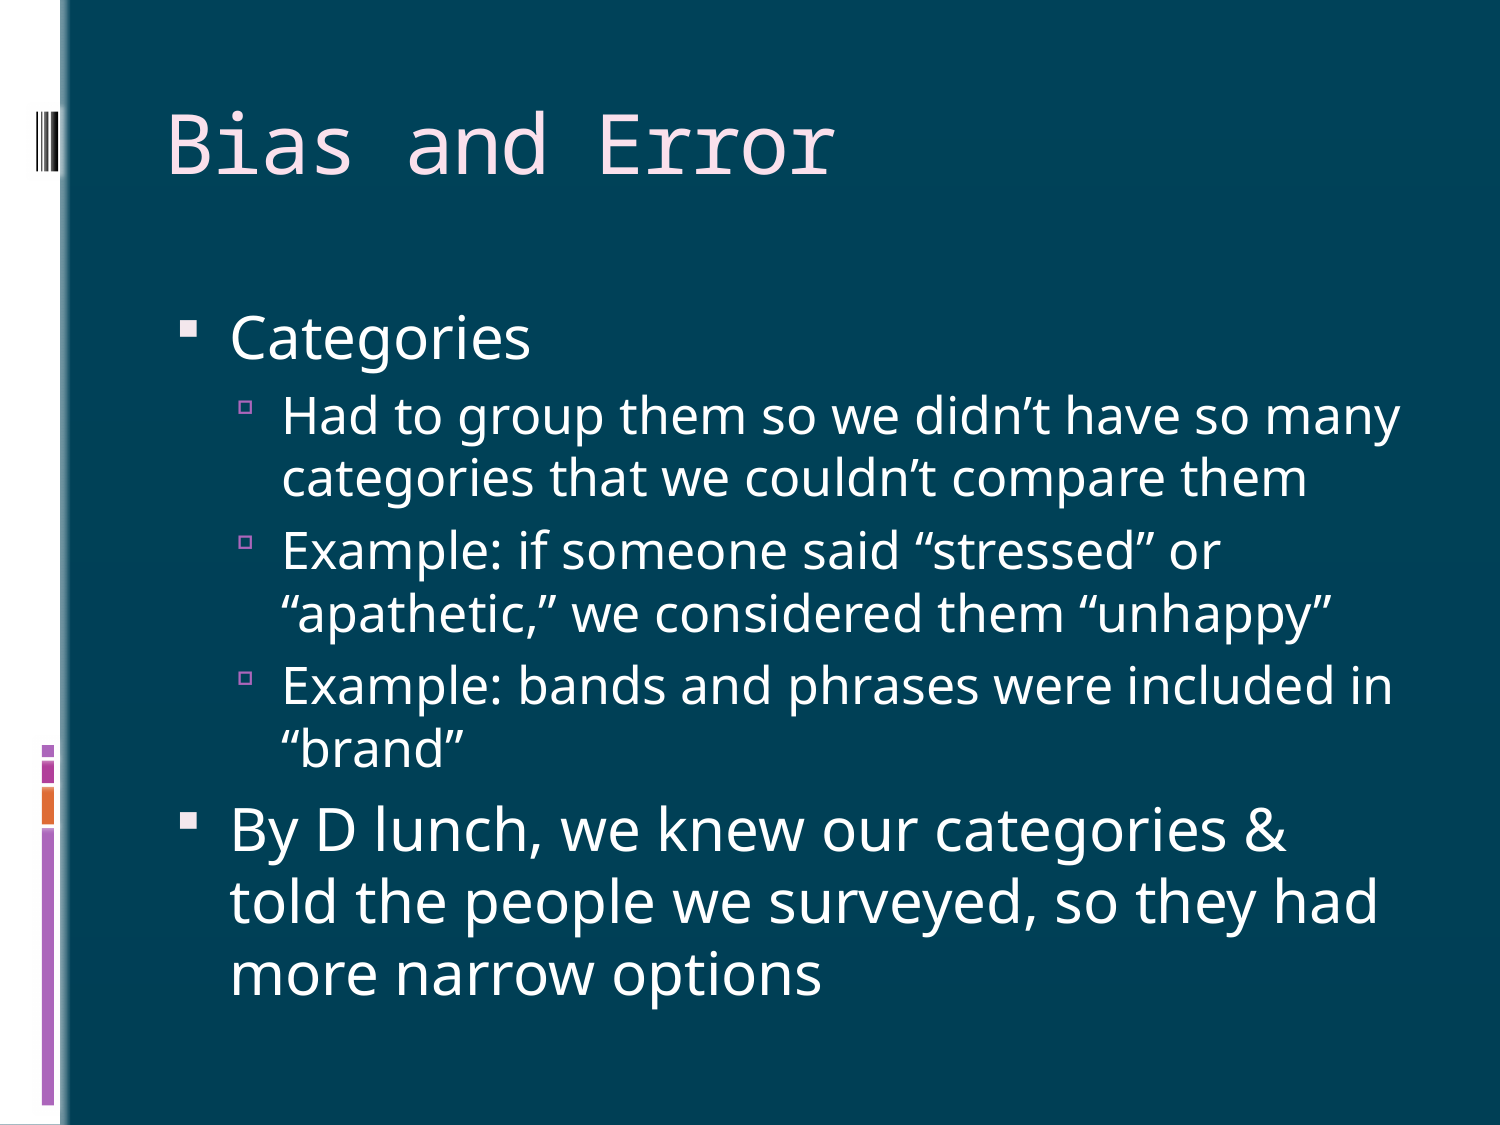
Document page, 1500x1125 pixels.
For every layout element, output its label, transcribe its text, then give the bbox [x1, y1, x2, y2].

title Bias and Error [150, 83, 1425, 234]
list Categories Had to group them so we didn’t have so many categories that we couldn’t compare them Example: if someone said “stressed” or “apathetic,” we considered them “unhappy” Example: bands and phrases were included in “brand” By D lunch, we knew our categories & told the people we surveyed, so they had more narrow options [150, 292, 1425, 1043]
